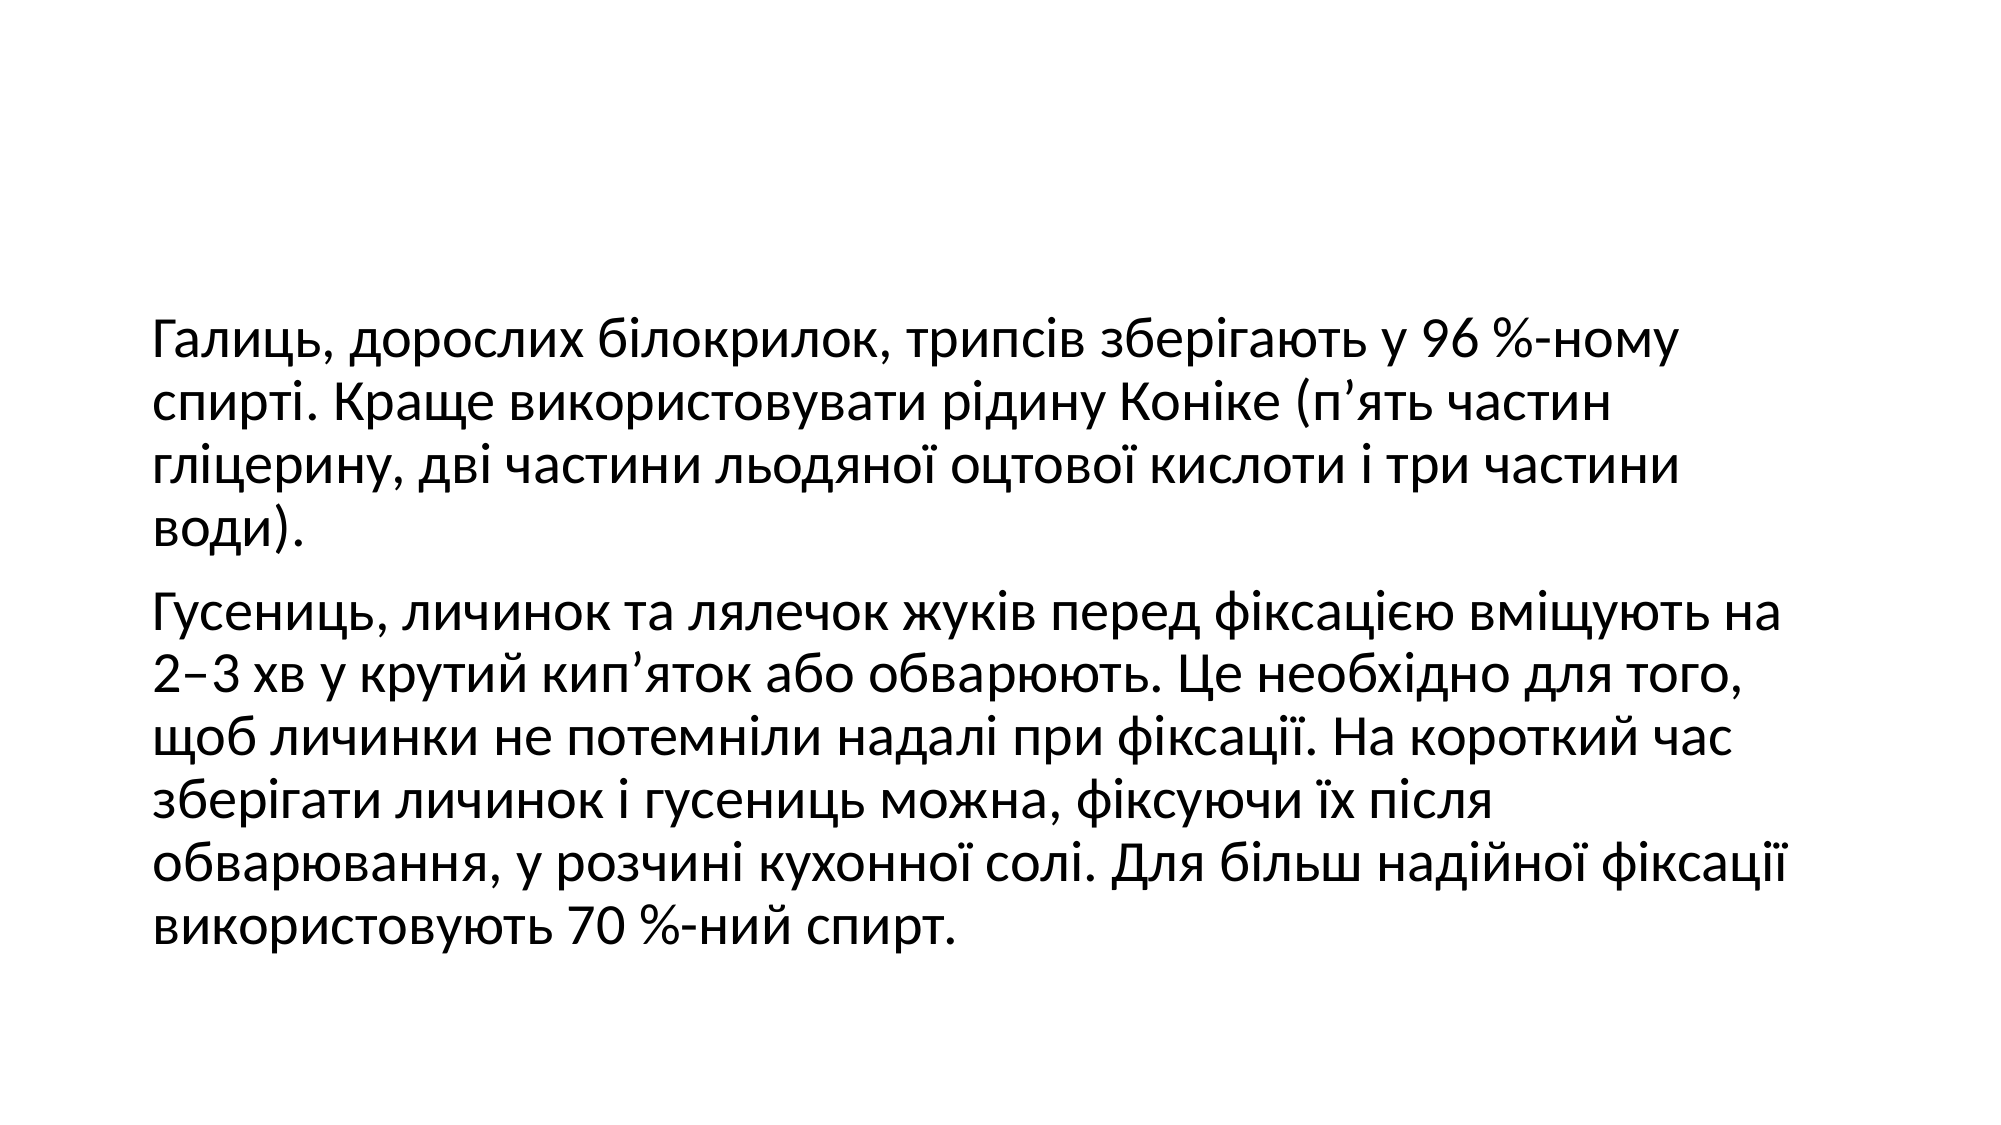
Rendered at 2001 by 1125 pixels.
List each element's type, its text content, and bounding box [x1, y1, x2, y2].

list Галиць, дорослих білокрилок, трипсів зберігають у 96 %-ному спирті. Краще використовувати рідину Коніке (п’ять частин гліцерину, дві частини льодяної оцтової кислоти і три частини води). Гусениць, личинок та лялечок жуків перед фіксацією вміщують на 2–3 хв у крутий кип’яток або обварюють. Це необхідно для того, щоб личинки не потемніли надалі при фіксації. На короткий час зберігати личинок і гусениць можна, фіксуючи їх після обварювання, у розчині кухонної солі. Для більш надійної фіксації використовують 70 %-ний спирт. [137, 299, 1863, 1014]
